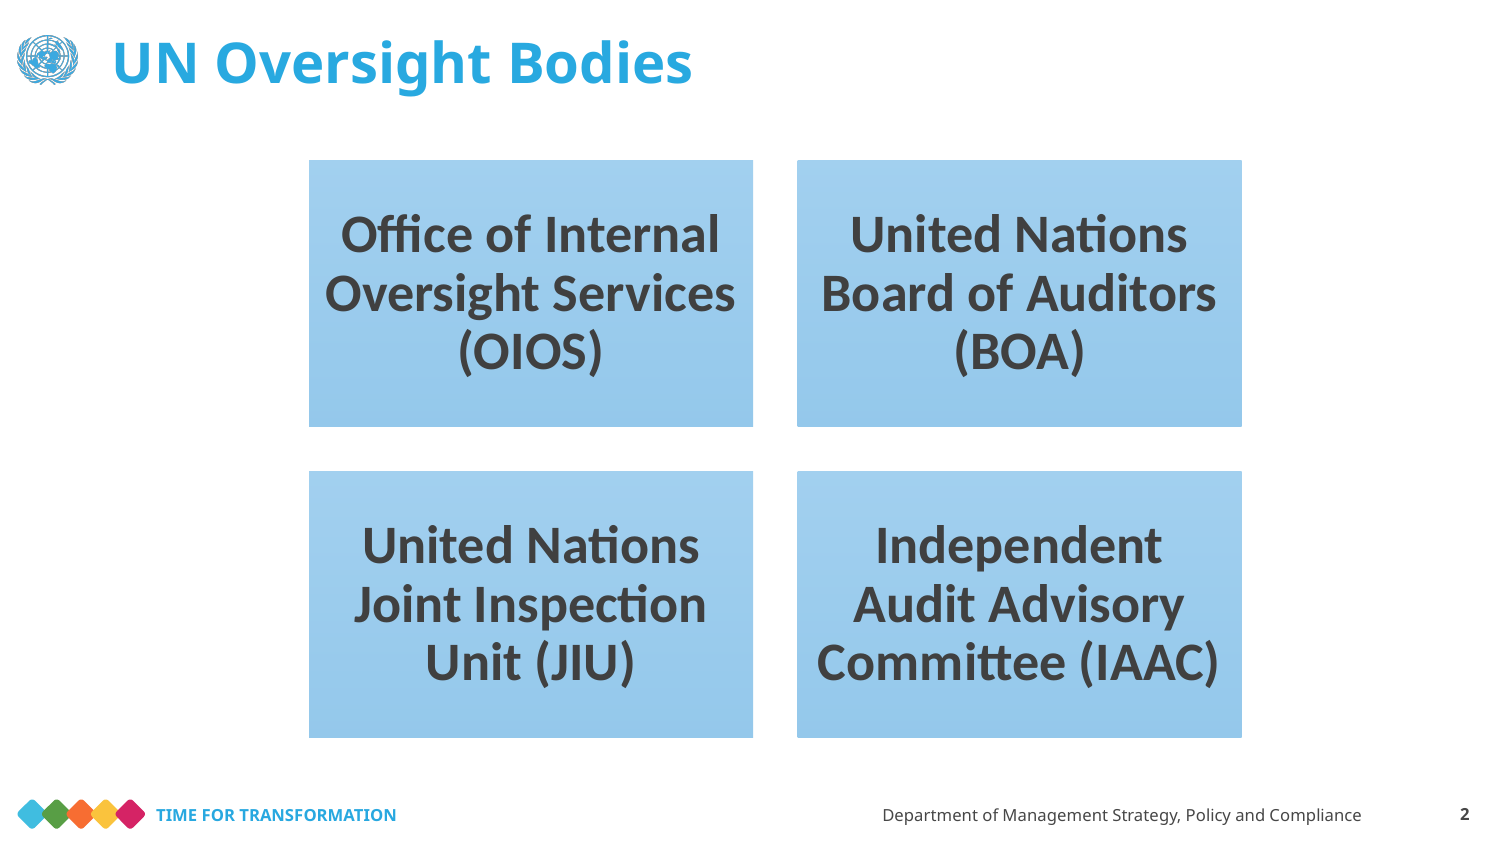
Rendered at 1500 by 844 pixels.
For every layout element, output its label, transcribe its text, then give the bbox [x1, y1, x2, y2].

picture [17, 35, 78, 85]
title UN Oversight Bodies [96, 24, 1418, 106]
slide_number 2 [1385, 792, 1485, 838]
footer Department of Management Strategy, Policy and Compliance [640, 792, 1378, 838]
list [173, 160, 1378, 738]
